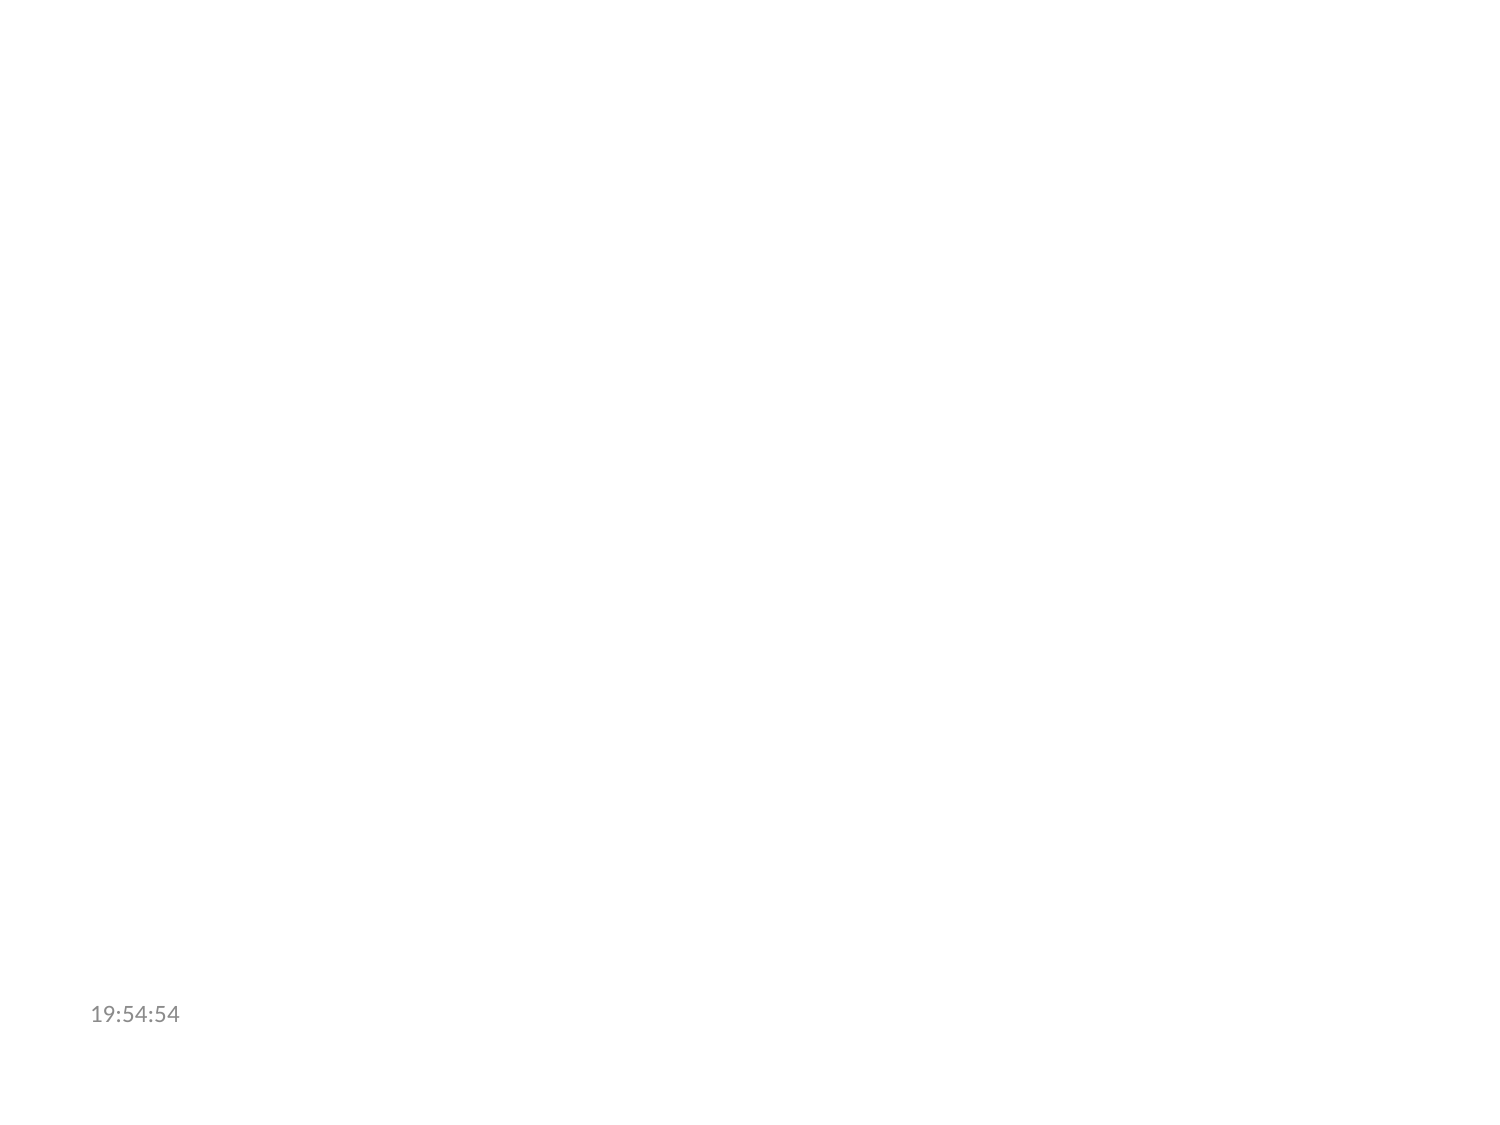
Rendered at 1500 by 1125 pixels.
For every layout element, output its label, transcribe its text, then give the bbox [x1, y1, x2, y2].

text_box 15:35:09 [75, 982, 425, 1043]
